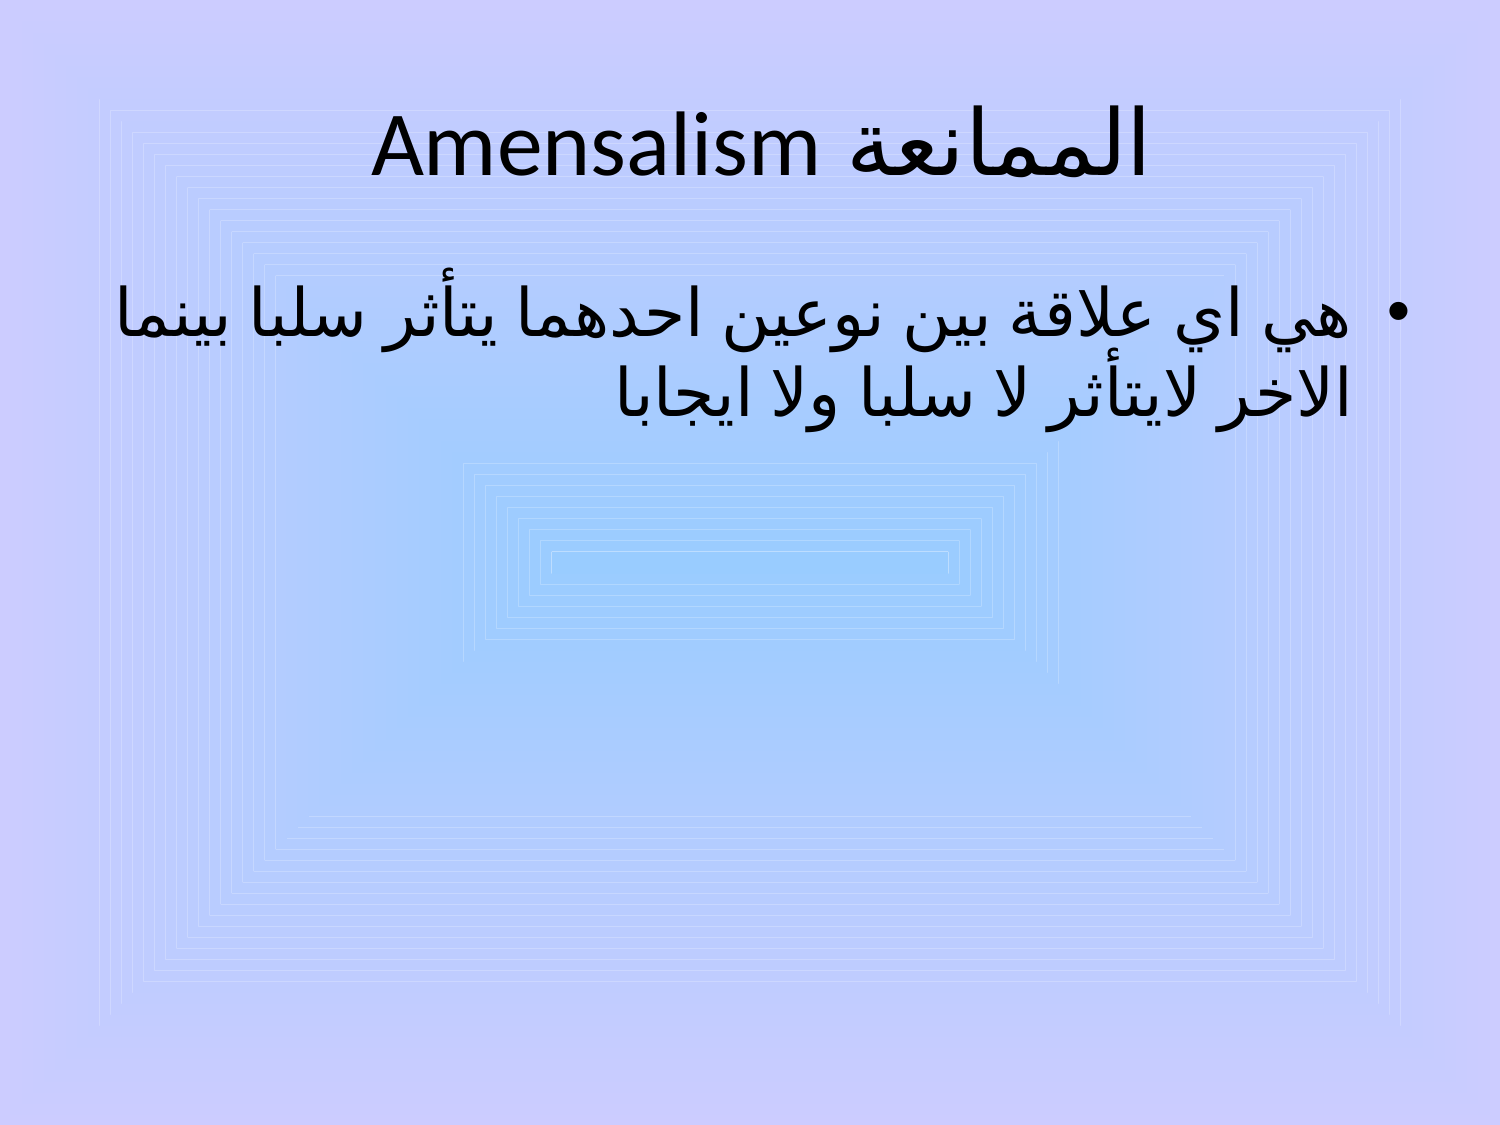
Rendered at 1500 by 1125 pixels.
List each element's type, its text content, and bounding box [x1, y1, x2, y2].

list هي اي علاقة بين نوعين احدهما يتأثر سلبا بينما الاخر لايتأثر لا سلبا ولا ايجابا [75, 262, 1425, 1005]
title الممانعة Amensalism [75, 45, 1425, 233]
